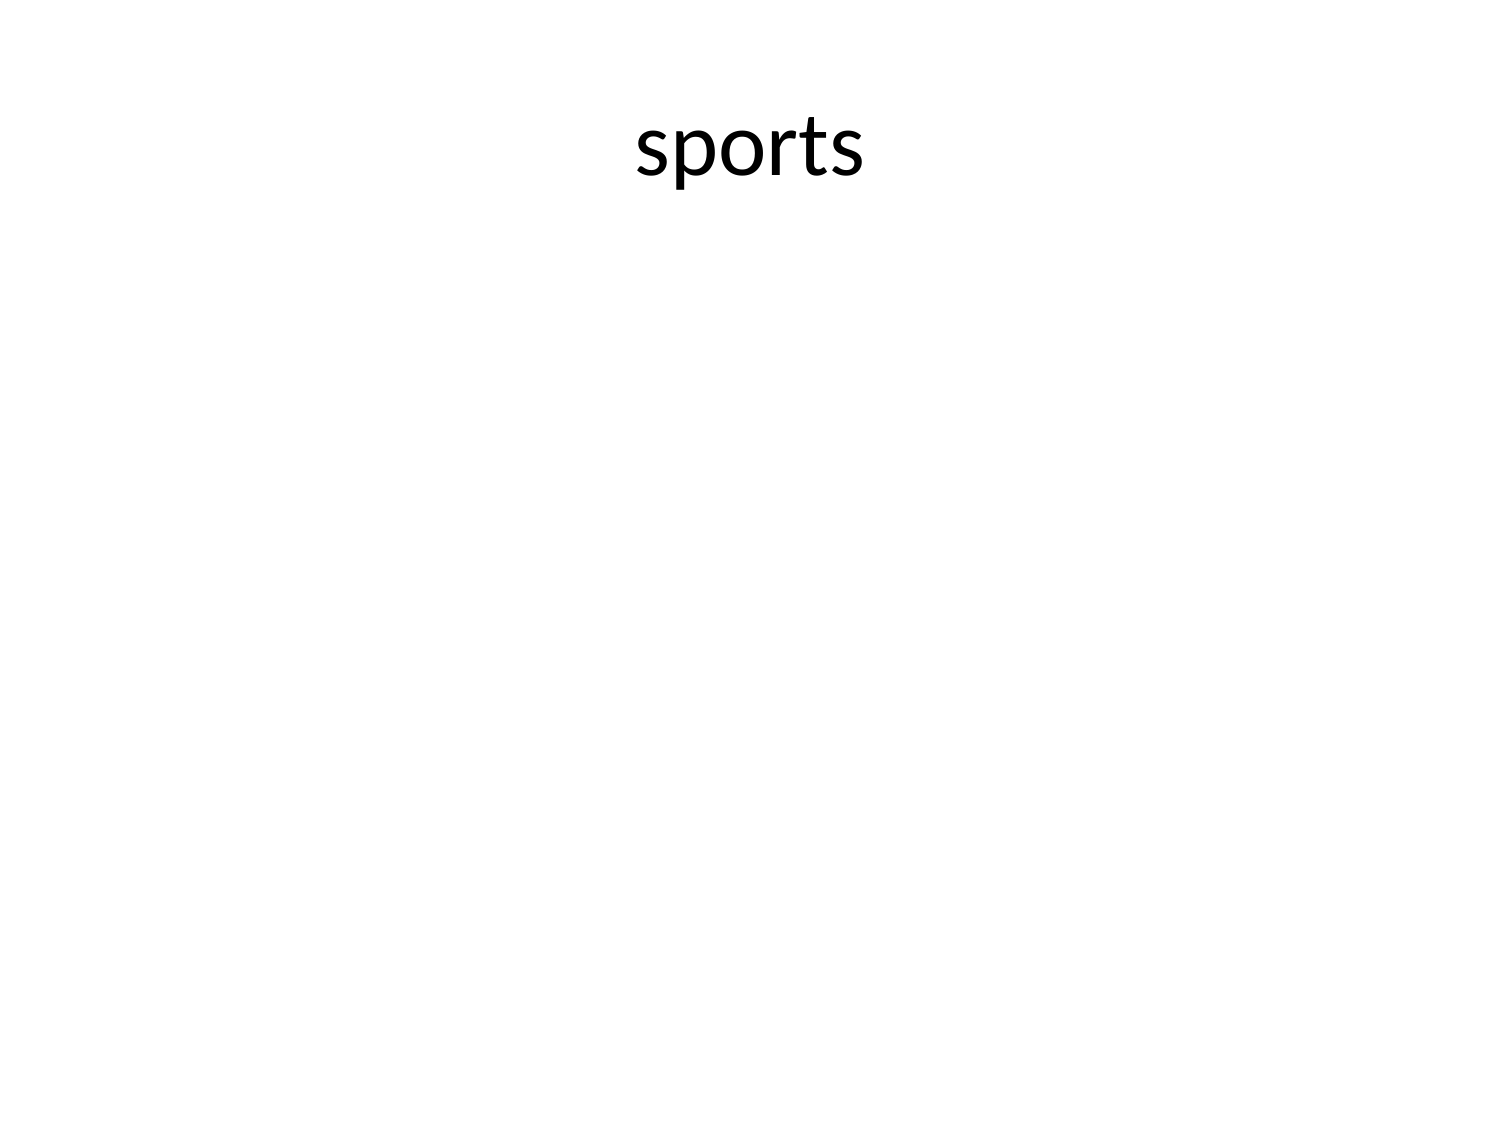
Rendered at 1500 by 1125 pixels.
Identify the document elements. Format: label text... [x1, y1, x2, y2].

title sports [75, 45, 1425, 233]
